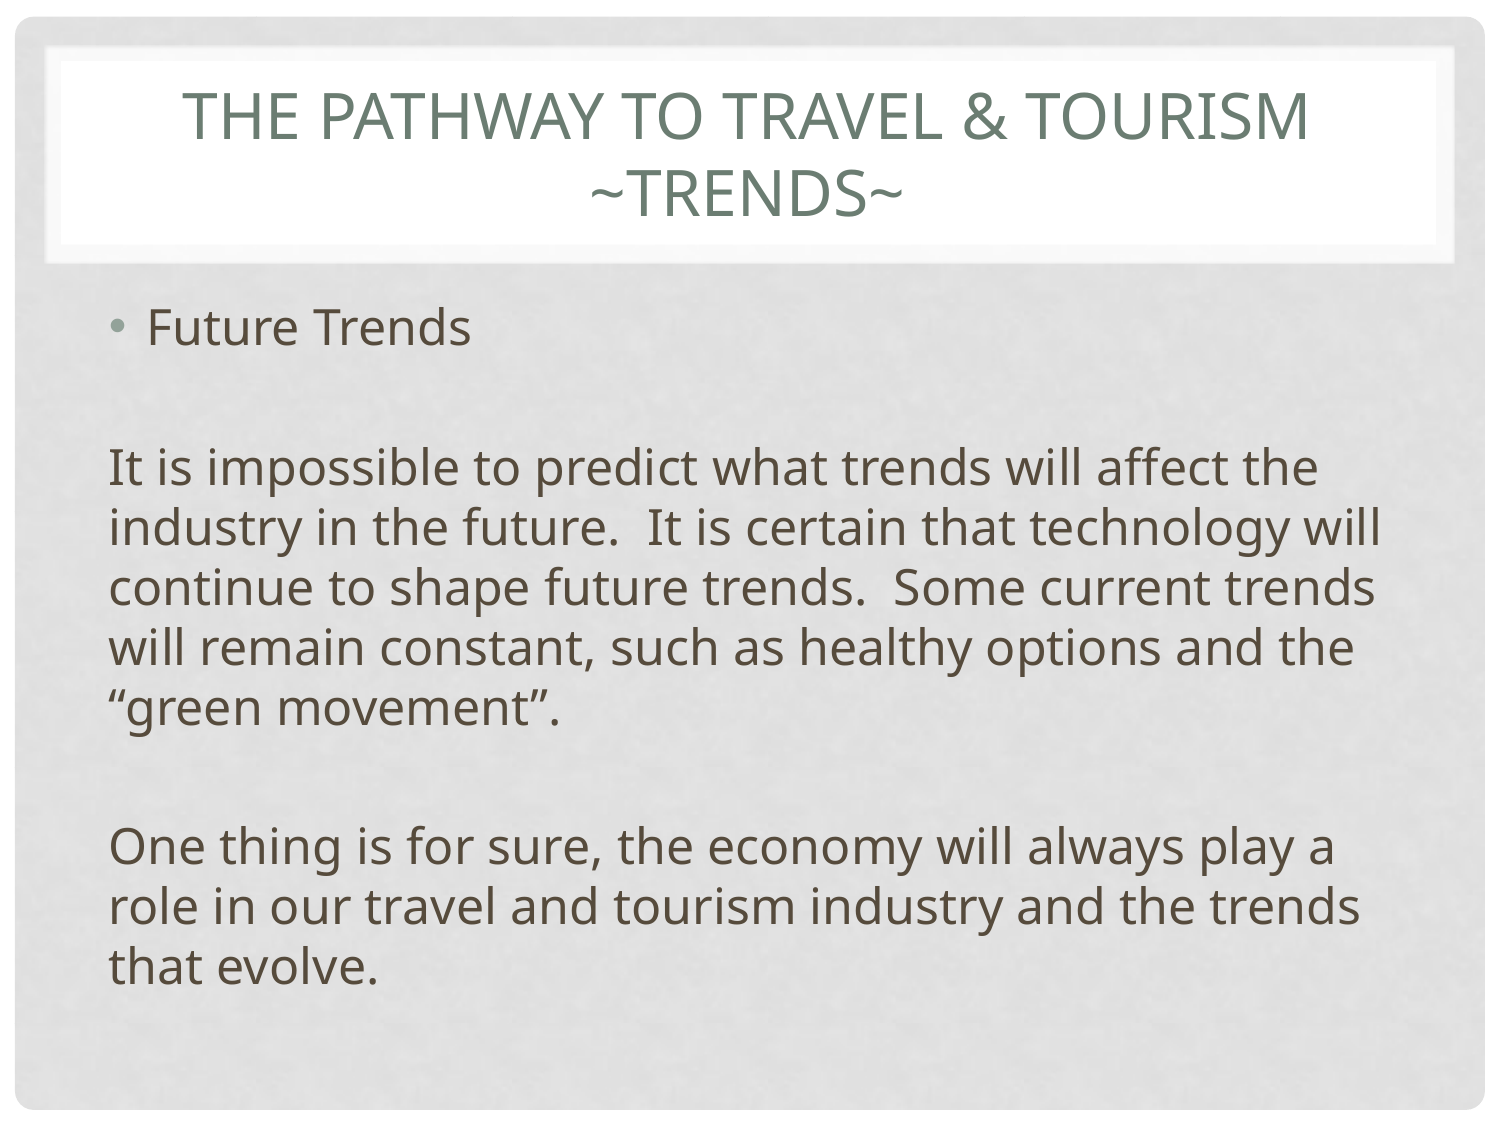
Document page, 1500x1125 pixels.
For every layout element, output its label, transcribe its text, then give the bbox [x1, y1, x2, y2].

title The Pathway to Travel & Tourism ~Trends~ [69, 66, 1425, 238]
list Future Trends It is impossible to predict what trends will affect the industry in the future. It is certain that technology will continue to shape future trends. Some current trends will remain constant, such as healthy options and the “green movement”. One thing is for sure, the economy will always play a role in our travel and tourism industry and the trends that evolve. [75, 287, 1425, 1038]
